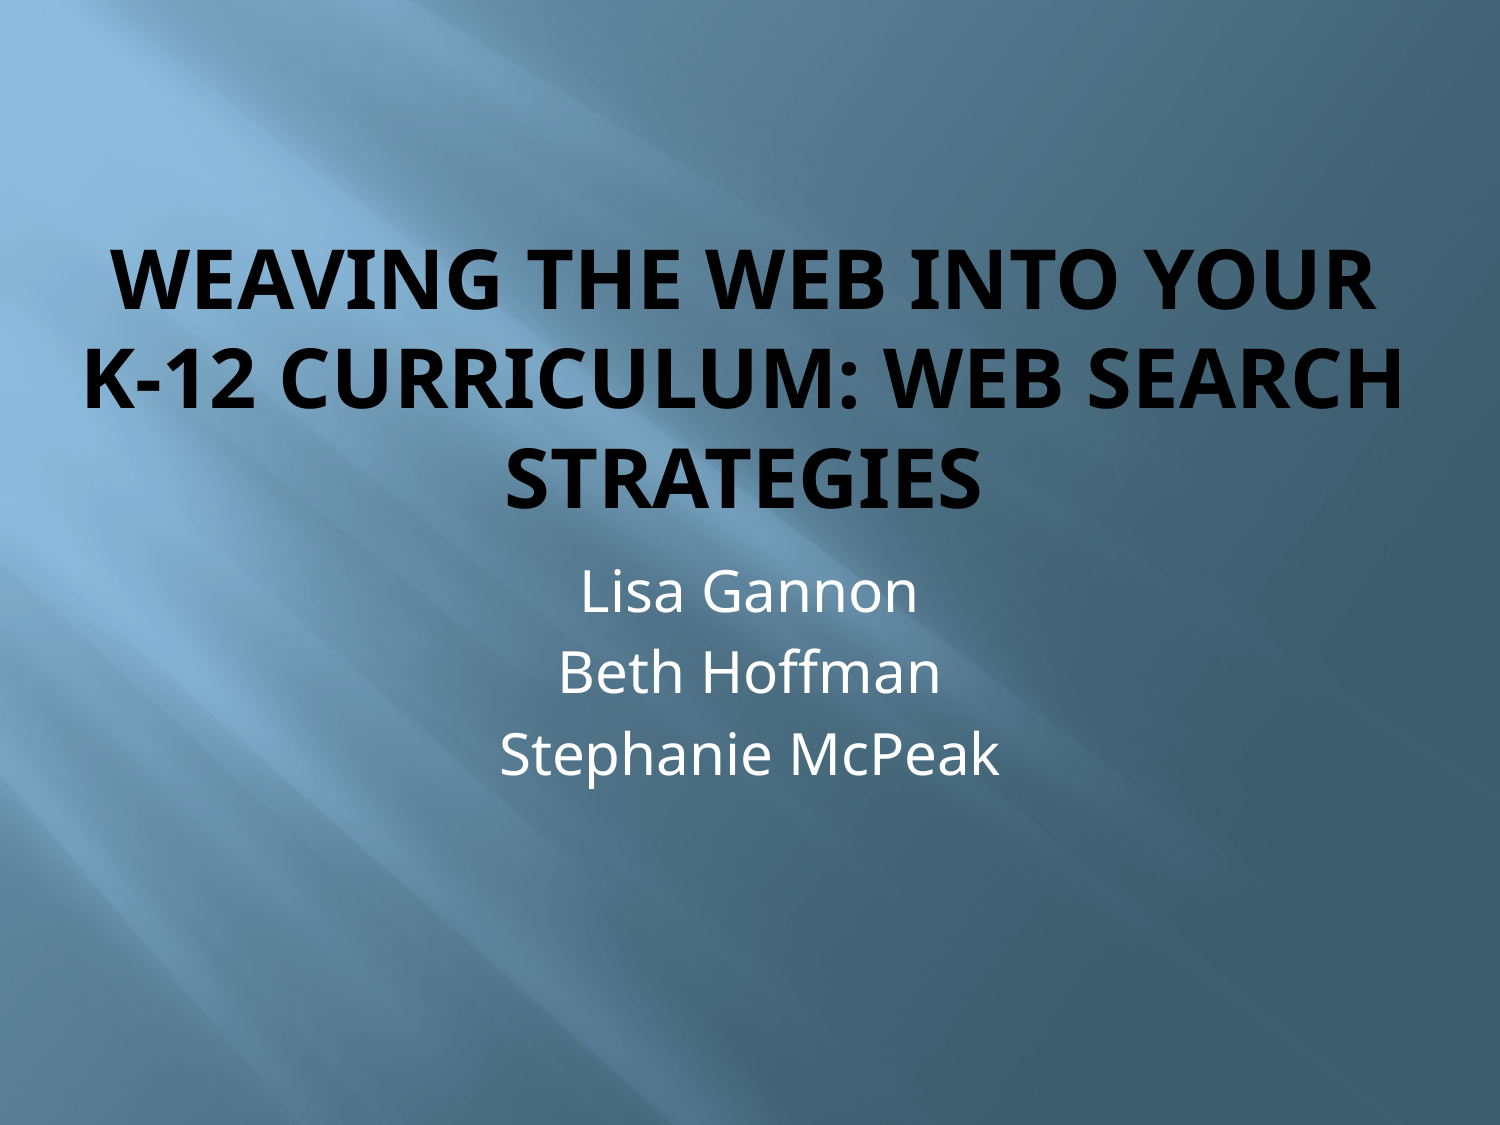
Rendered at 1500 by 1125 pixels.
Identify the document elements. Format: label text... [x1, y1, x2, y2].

subtitle Lisa Gannon Beth Hoffman Stephanie McPeak [225, 546, 1275, 834]
title Weaving the web into your k-12 curriculum: web search strategies [69, 224, 1420, 525]
